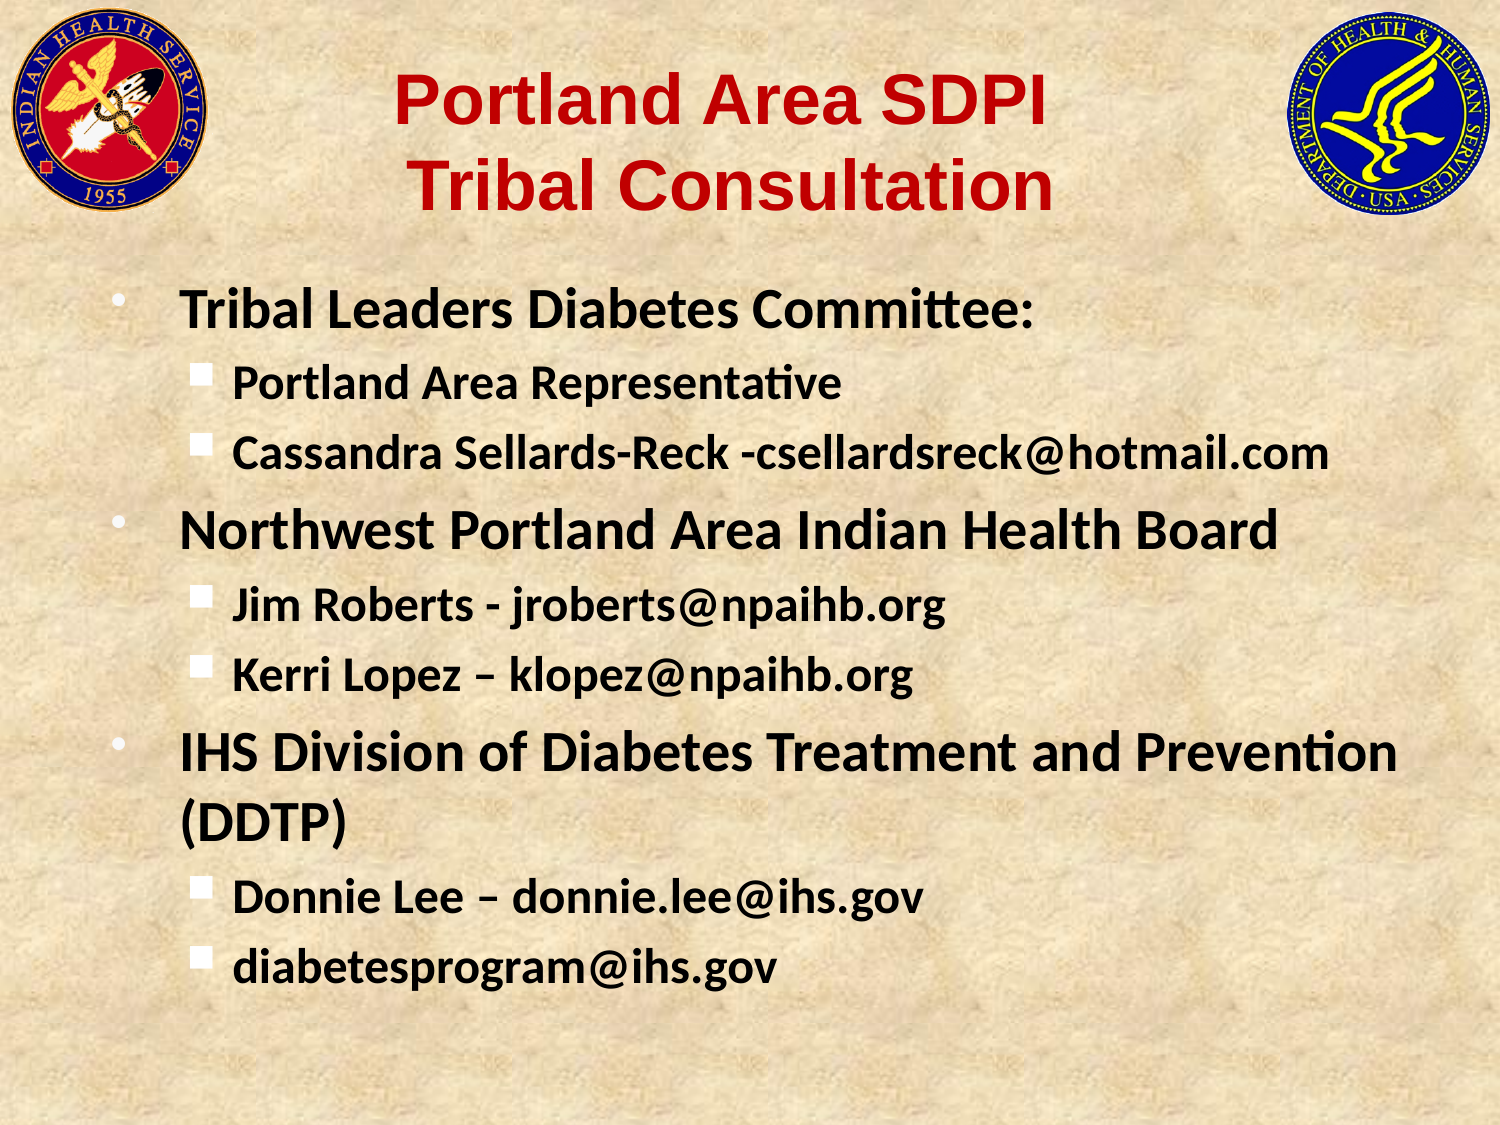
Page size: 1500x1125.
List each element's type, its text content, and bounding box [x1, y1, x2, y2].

list Tribal Leaders Diabetes Committee: Portland Area Representative Cassandra Sellards-Reck -csellardsreck@hotmail.com Northwest Portland Area Indian Health Board Jim Roberts - jroberts@npaihb.org Kerri Lopez – klopez@npaihb.org IHS Division of Diabetes Treatment and Prevention (DDTP) Donnie Lee – donnie.lee@ihs.gov diabetesprogram@ihs.gov [75, 262, 1425, 1035]
title Portland Area SDPI Tribal Consultation [254, 45, 1213, 233]
picture [0, 0, 1500, 1125]
